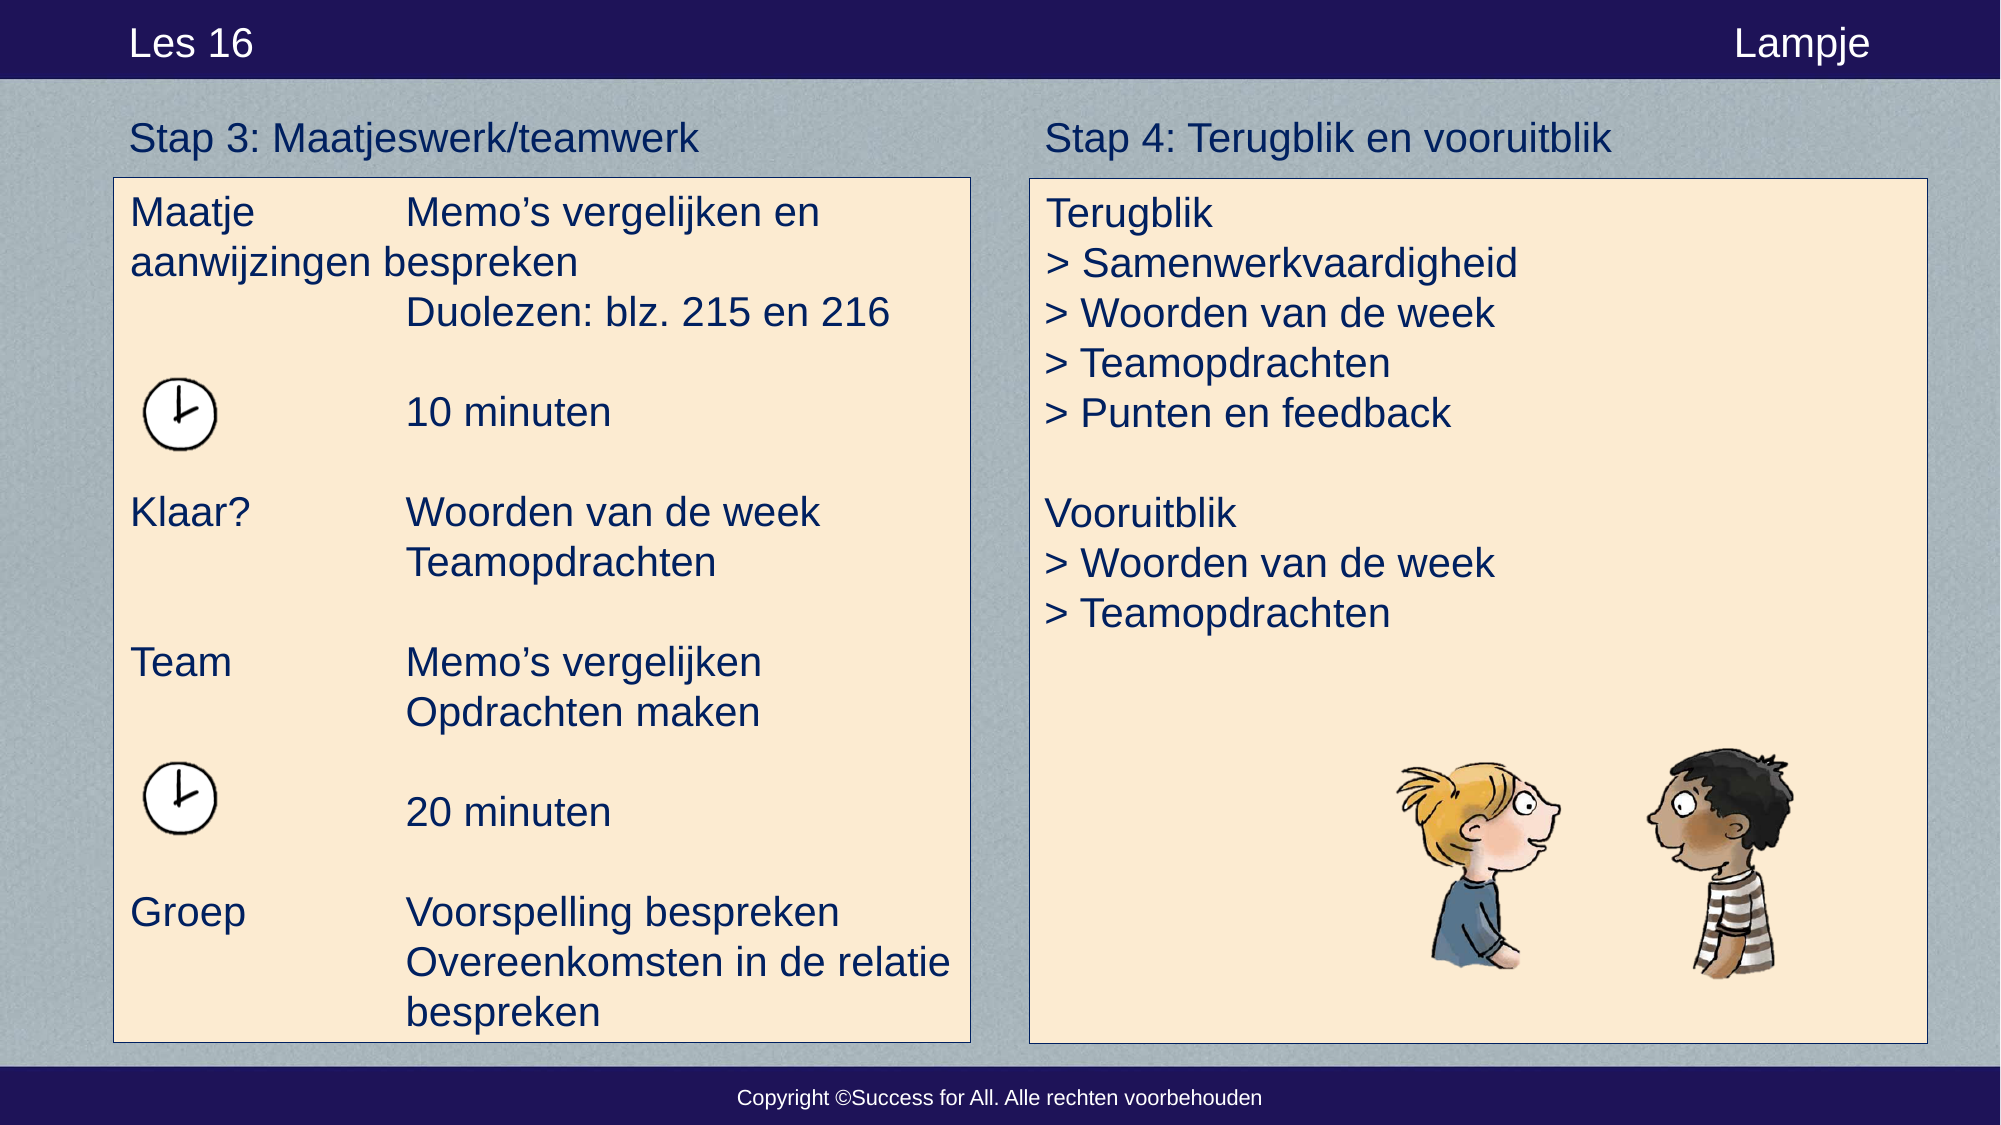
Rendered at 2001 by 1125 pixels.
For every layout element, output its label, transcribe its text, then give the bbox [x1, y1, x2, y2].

text_box Stap 4: Terugblik en vooruitblik [1029, 103, 1822, 169]
text_box Les 16 [114, 8, 354, 73]
text_box Stap 3: Maatjeswerk/teamwerk [114, 103, 907, 169]
text_box Lampje [999, 8, 1886, 73]
text_box Copyright ©Success for All. Alle rechten voorbehouden [0, 1076, 2000, 1125]
picture [0, 0, 2001, 1125]
text_box Terugblik > Samenwerkvaardigheid > Woorden van de week > Teamopdrachten > Punten en feedback Vooruitblik > Woorden van de week > Teamopdrachten [1029, 178, 1928, 1044]
text_box Maatje Memo’s vergelijken en aanwijzingen bespreken Duolezen: blz. 215 en 216 10 minuten Klaar? Woorden van de week Teamopdrachten Team Memo’s vergelijken Opdrachten maken 20 minuten Groep Voorspelling bespreken Overeenkomsten in de relatie bespreken [113, 177, 971, 1043]
